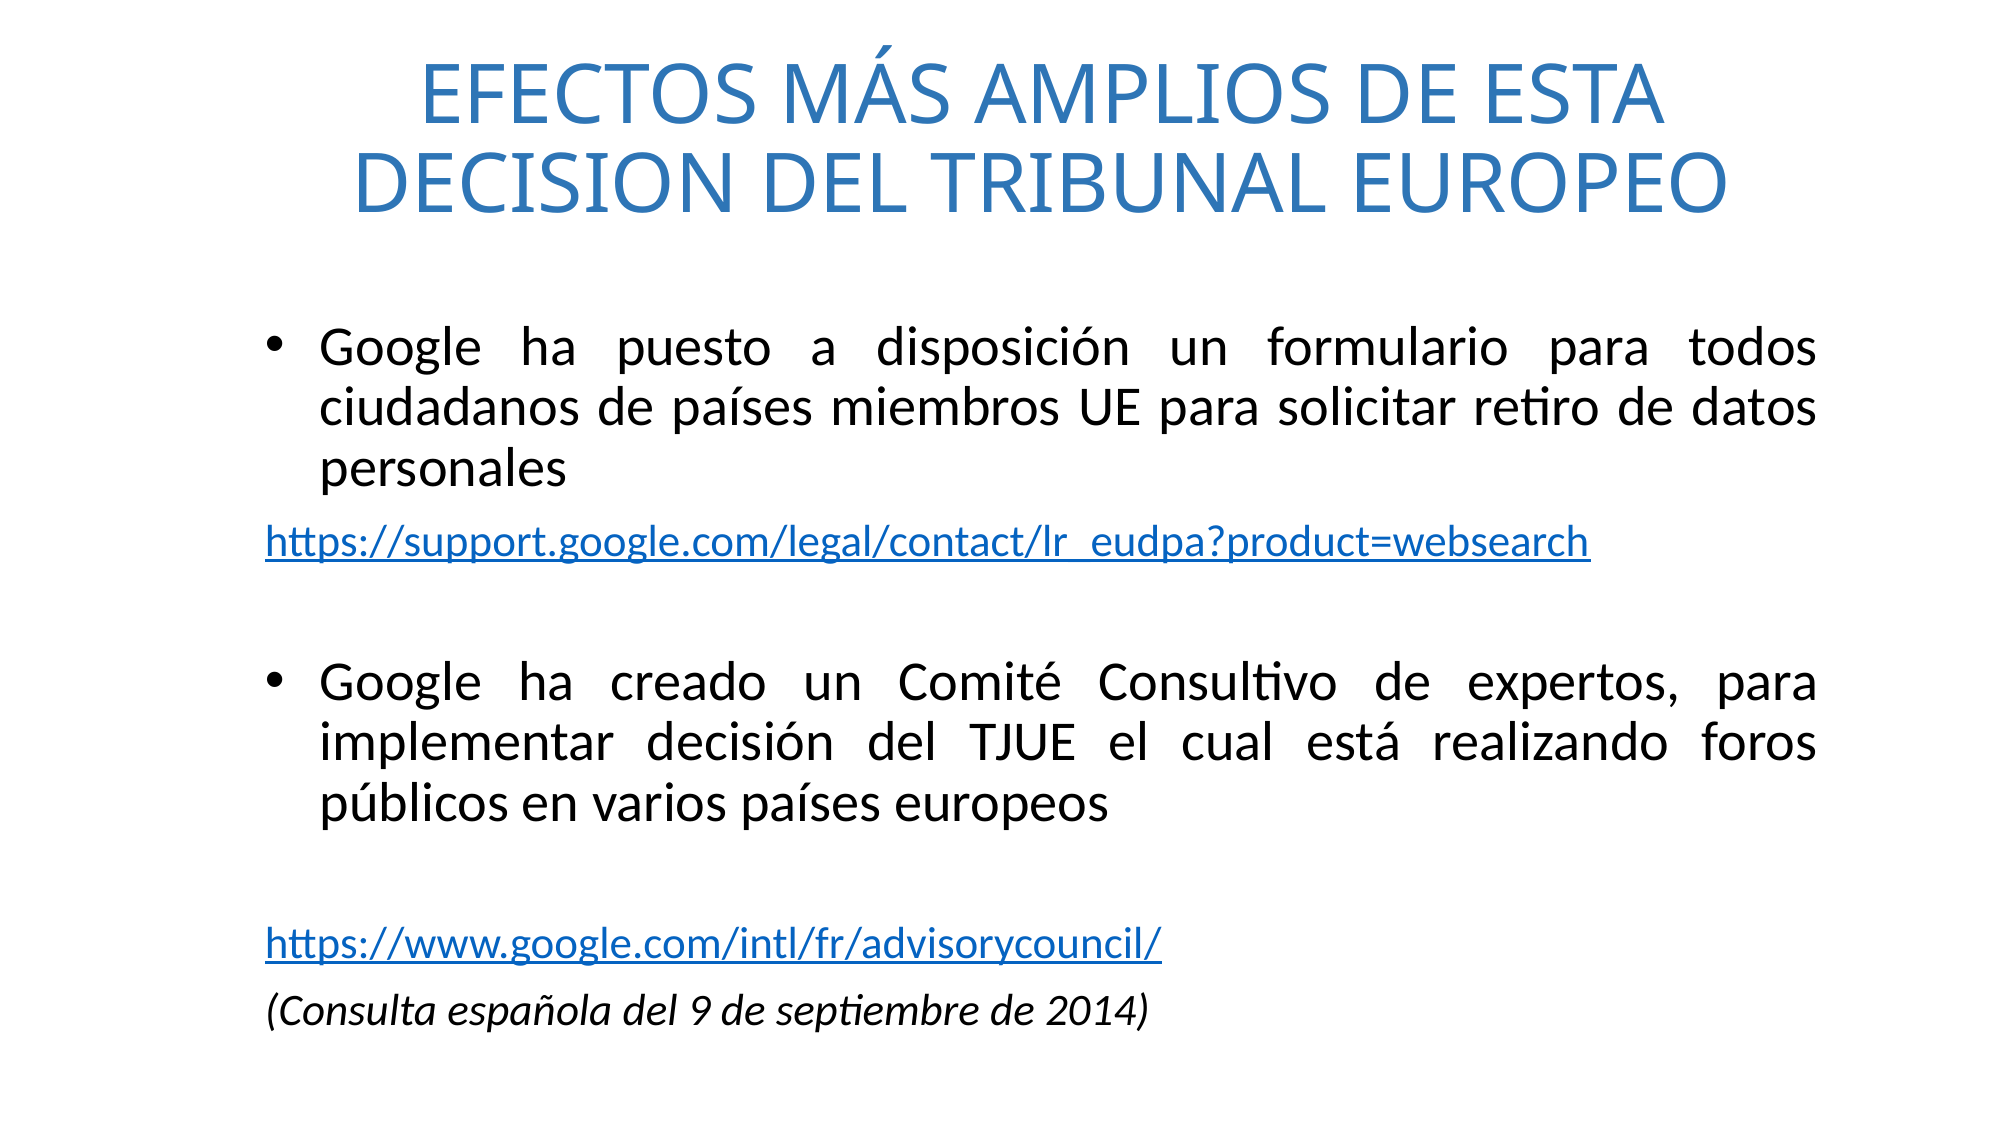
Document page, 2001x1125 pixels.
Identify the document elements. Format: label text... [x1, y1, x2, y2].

subtitle EFECTOS MÁS AMPLIOS DE ESTA DECISION DEL TRIBUNAL EUROPEO Google ha puesto a disposición un formulario para todos ciudadanos de países miembros UE para solicitar retiro de datos personales https://support.google.com/legal/contact/lr_eudpa?product=websearch Google ha creado un Comité Consultivo de expertos, para implementar decisión del TJUE el cual está realizando foros públicos en varios países europeos https://www.google.com/intl/fr/advisorycouncil/ (Consulta española del 9 de septiembre de 2014) [249, 44, 1834, 1053]
